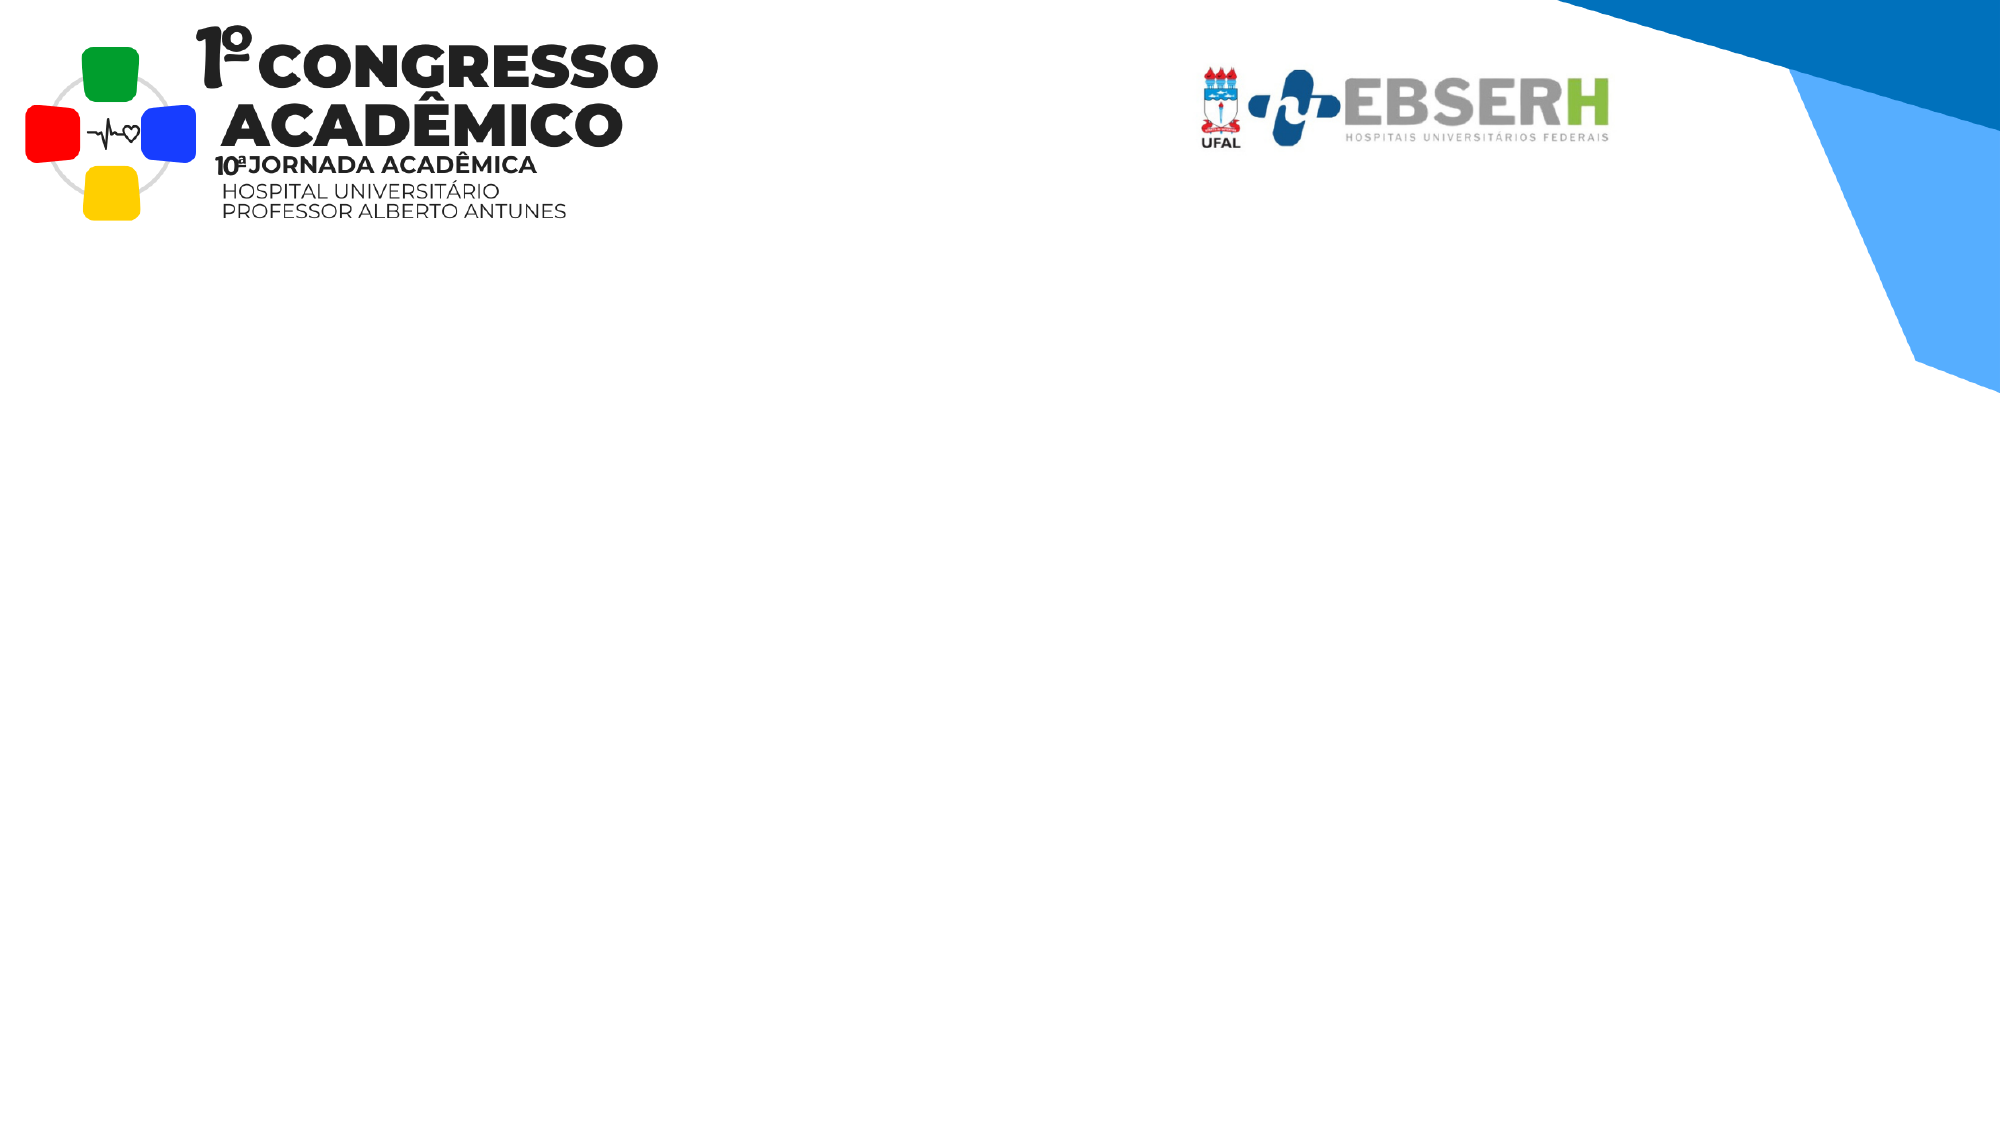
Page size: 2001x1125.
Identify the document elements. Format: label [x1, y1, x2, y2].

picture [0, 0, 683, 236]
picture [1184, 0, 2000, 406]
